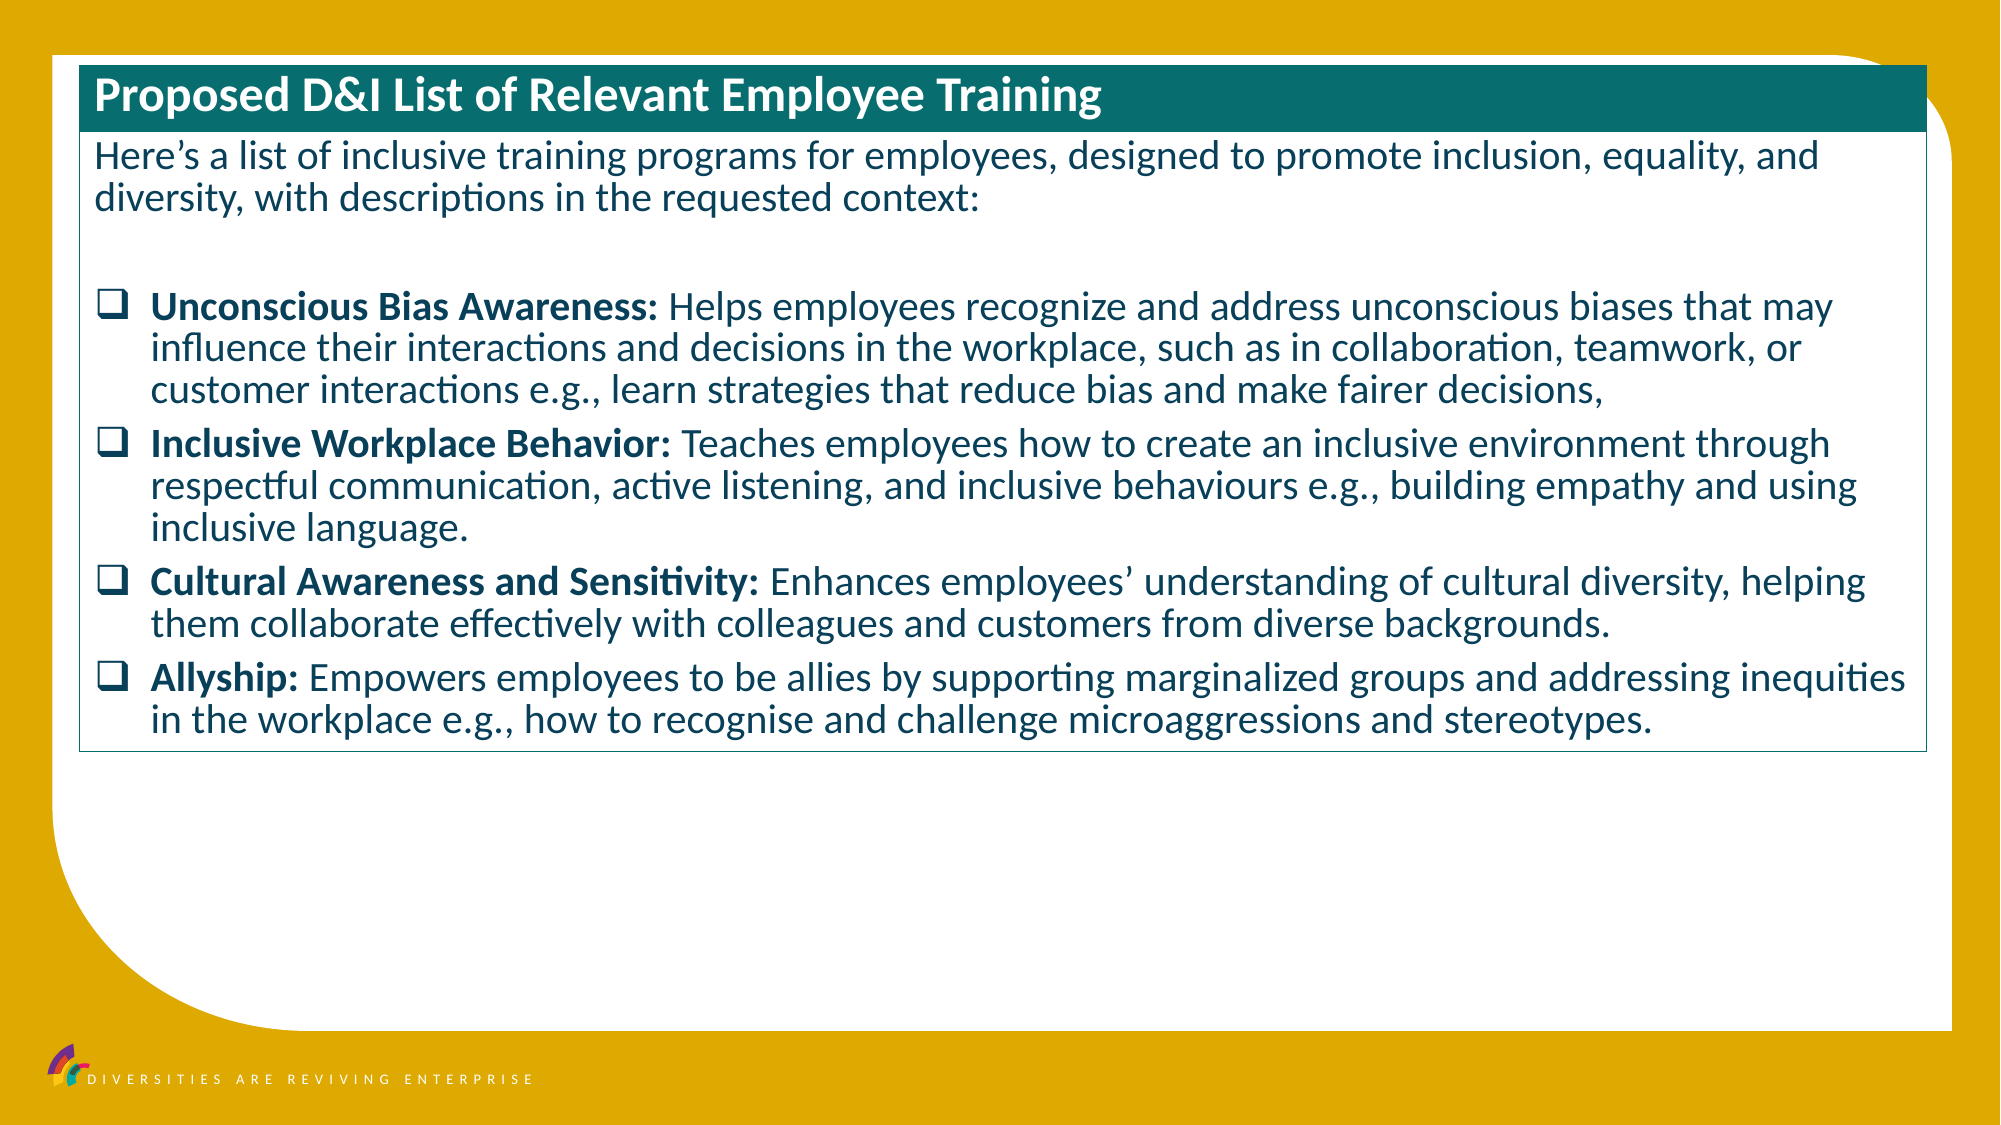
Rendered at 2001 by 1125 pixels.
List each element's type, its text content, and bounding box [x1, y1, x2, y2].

table_cell Here’s a list of inclusive training programs for employees, designed to promote inclusion, equality, and diversity, with descriptions in the requested context: Unconscious Bias Awareness: Helps employees recognize and address unconscious biases that may influence their interactions and decisions in the workplace, such as in collaboration, teamwork, or customer interactions e.g., learn strategies that reduce bias and make fairer decisions, Inclusive Workplace Behavior: Teaches employees how to create an inclusive environment through respectful communication, active listening, and inclusive behaviours e.g., building empathy and using inclusive language. Cultural Awareness and Sensitivity: Enhances employees’ understanding of cultural diversity, helping them collaborate effectively with colleagues and customers from diverse backgrounds. Allyship: Empowers employees to be allies by supporting marginalized groups and addressing inequities in the workplace e.g., how to recognise and challenge microaggressions and stereotypes. [80, 132, 1926, 751]
table_header Proposed D&I List of Relevant Employee Training [80, 67, 1926, 130]
